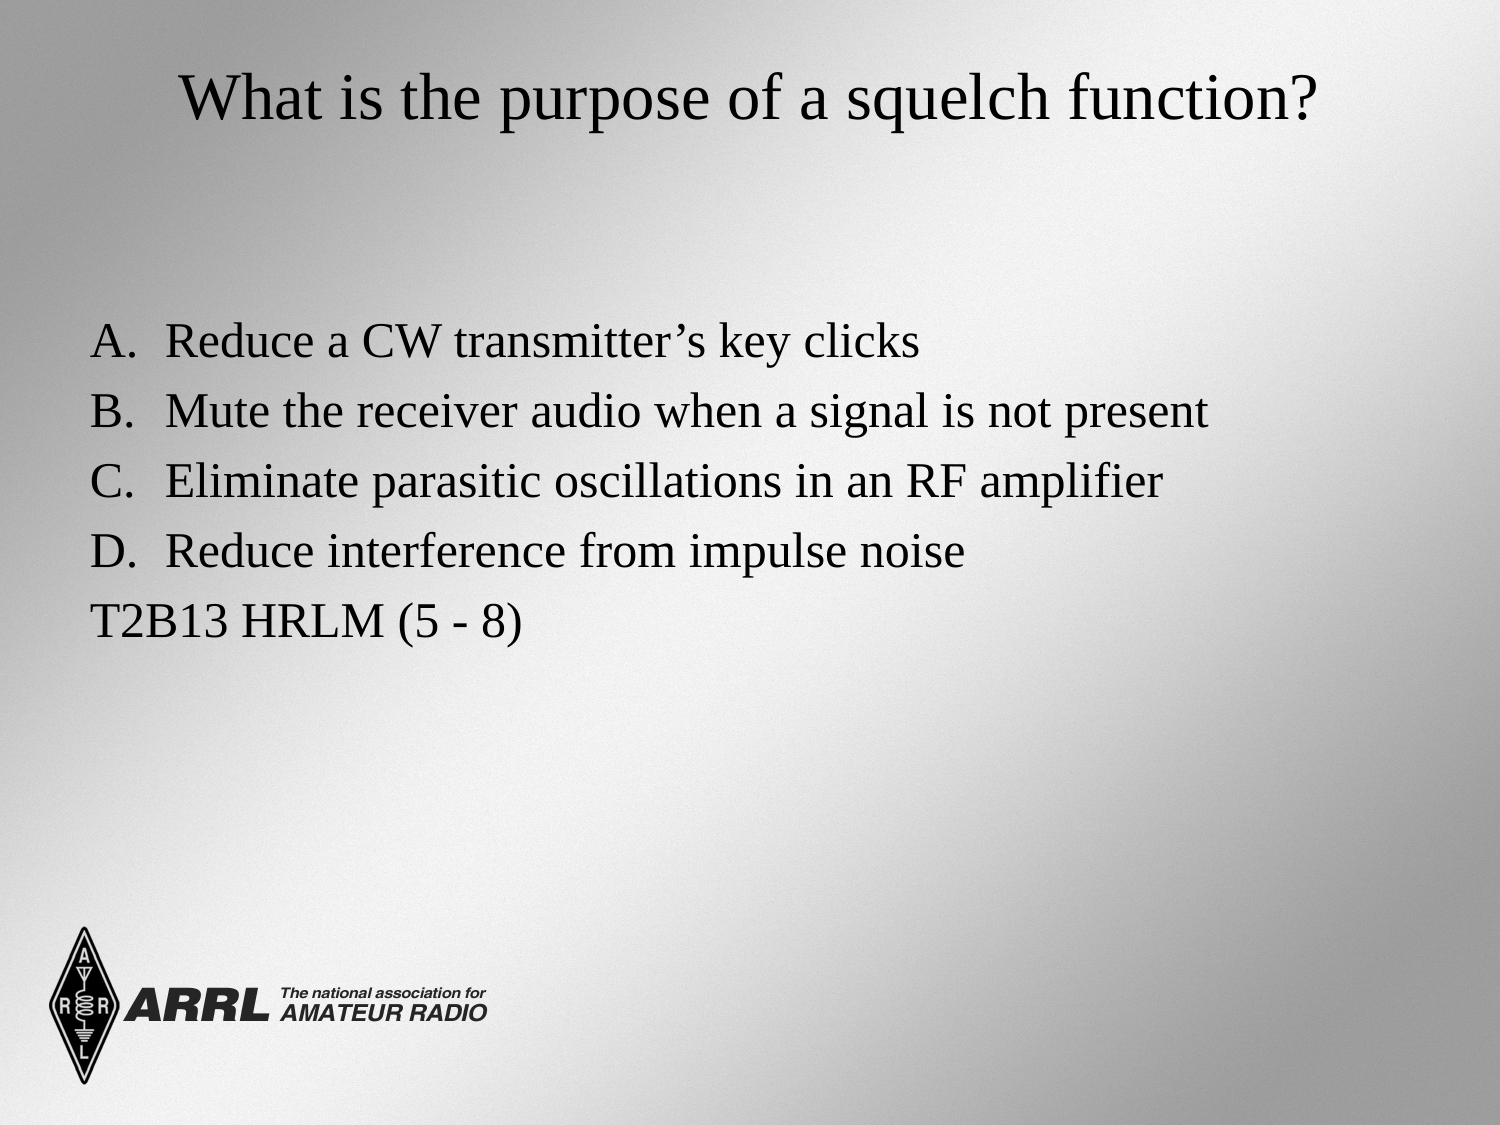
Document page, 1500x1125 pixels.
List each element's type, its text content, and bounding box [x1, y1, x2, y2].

list Reduce a CW transmitter’s key clicks Mute the receiver audio when a signal is not present Eliminate parasitic oscillations in an RF amplifier Reduce interference from impulse noise T2B13 HRLM (5 - 8) [75, 299, 1425, 1005]
picture [0, 0, 1500, 1125]
title What is the purpose of a squelch function? [75, 45, 1425, 233]
